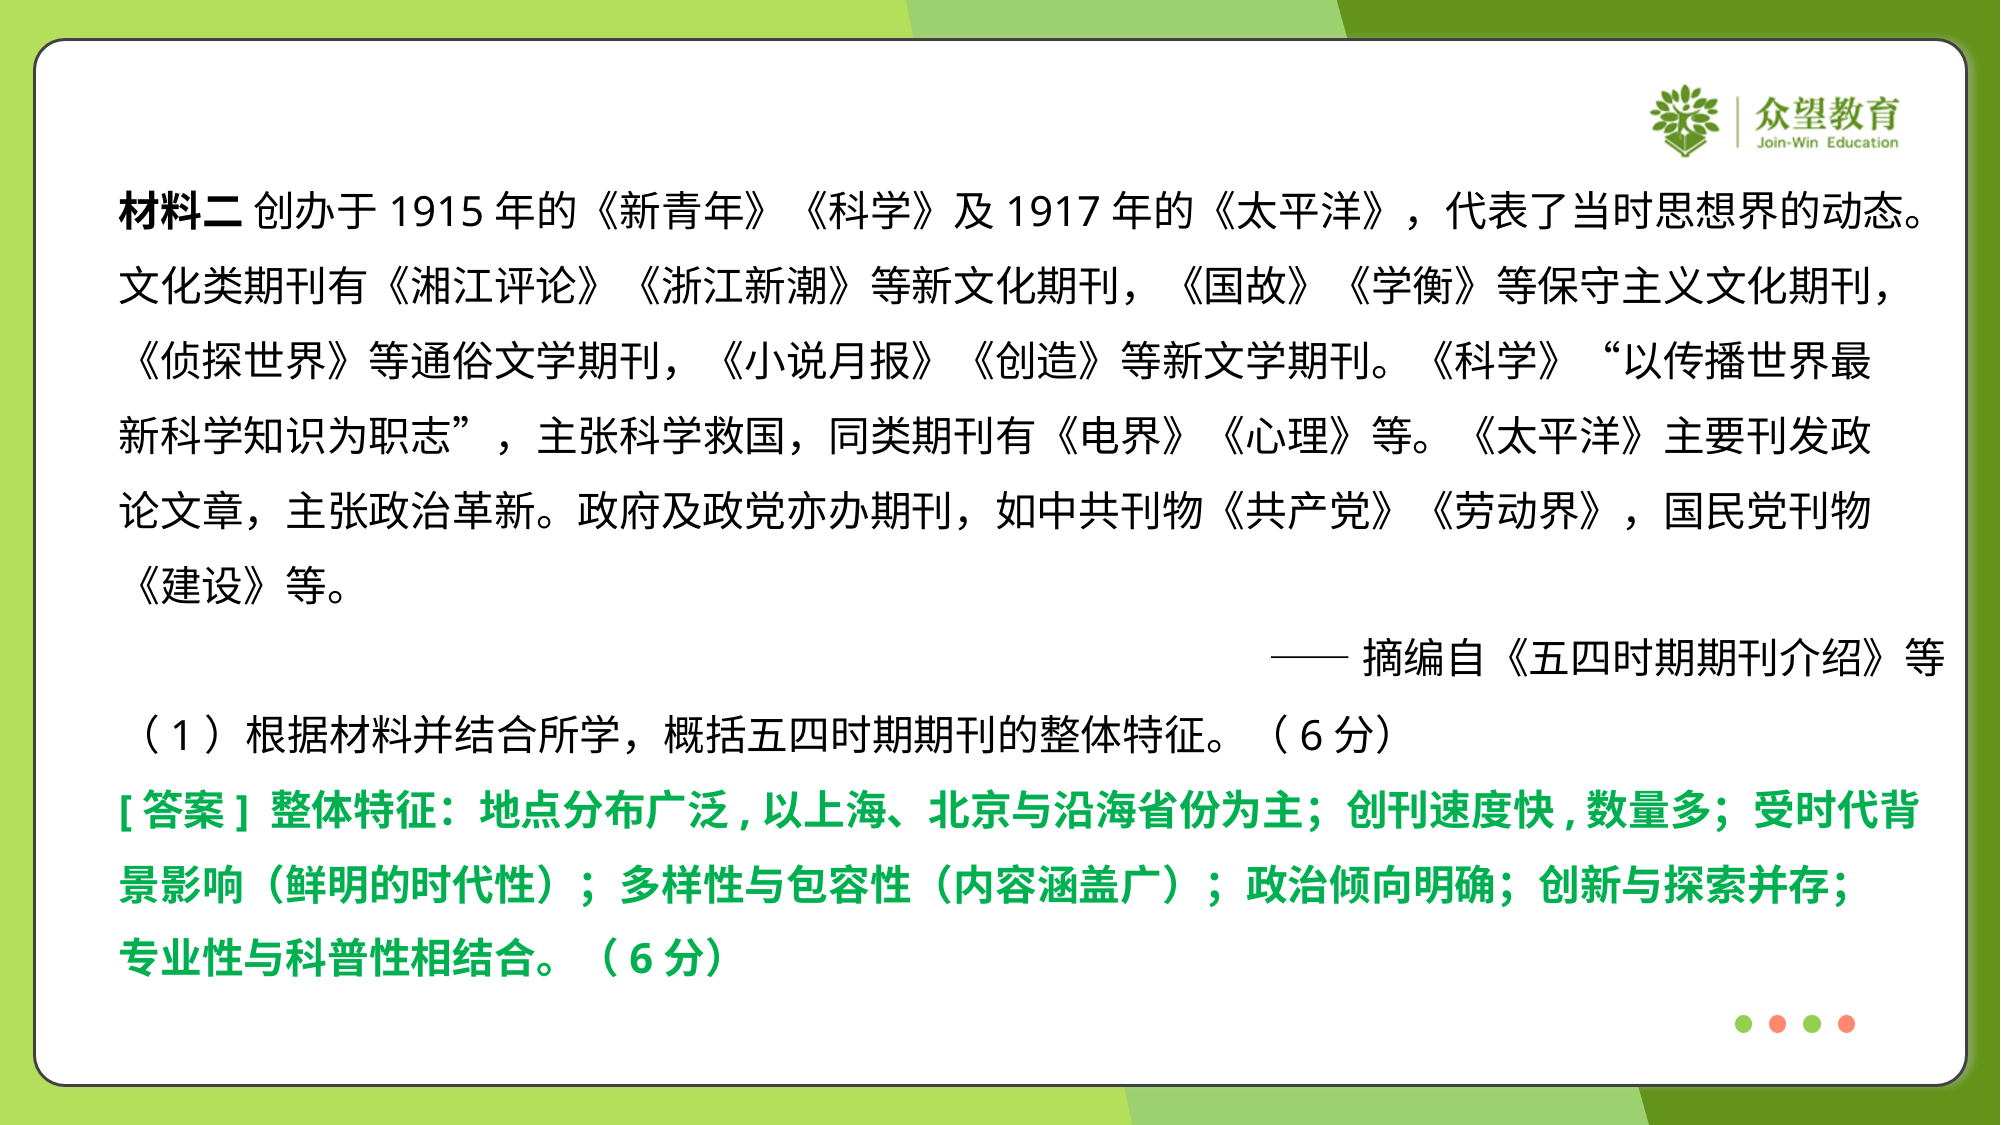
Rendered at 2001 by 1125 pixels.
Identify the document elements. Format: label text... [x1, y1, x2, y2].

text_box （1）根据材料并结合所学，概括五四时期期刊的整体特征。（6分） [118, 683, 1883, 751]
text_box 材料二 创办于1915年的《新青年》《科学》及1917年的《太平洋》，代表了当时思想界的动态。 文化类期刊有《湘江评论》《浙江新潮》等新文化期刊，《国故》《学衡》等保守主义文化期刊， 《侦探世界》等通俗文学期刊，《小说月报》《创造》等新文学期刊。《科学》“以传播世界最 新科学知识为职志”，主张科学救国，同类期刊有《电界》《心理》等。《太平洋》主要刊发政 论文章，主张政治革新。政府及政党亦办期刊，如中共刊物《共产党》《劳动界》，国民党刊物 《建设》等。 ——摘编自《五四时期期刊介绍》等 [118, 159, 1883, 675]
picture [0, 0, 2000, 1125]
text_box [答案] 整体特征：地点分布广泛,以上海、北京与沿海省份为主；创刊速度快,数量多；受时代背 景影响（鲜明的时代性）；多样性与包容性（内容涵盖广）；政治倾向明确；创新与探索并存； 专业性与科普性相结合。（6分） [118, 758, 1883, 975]
